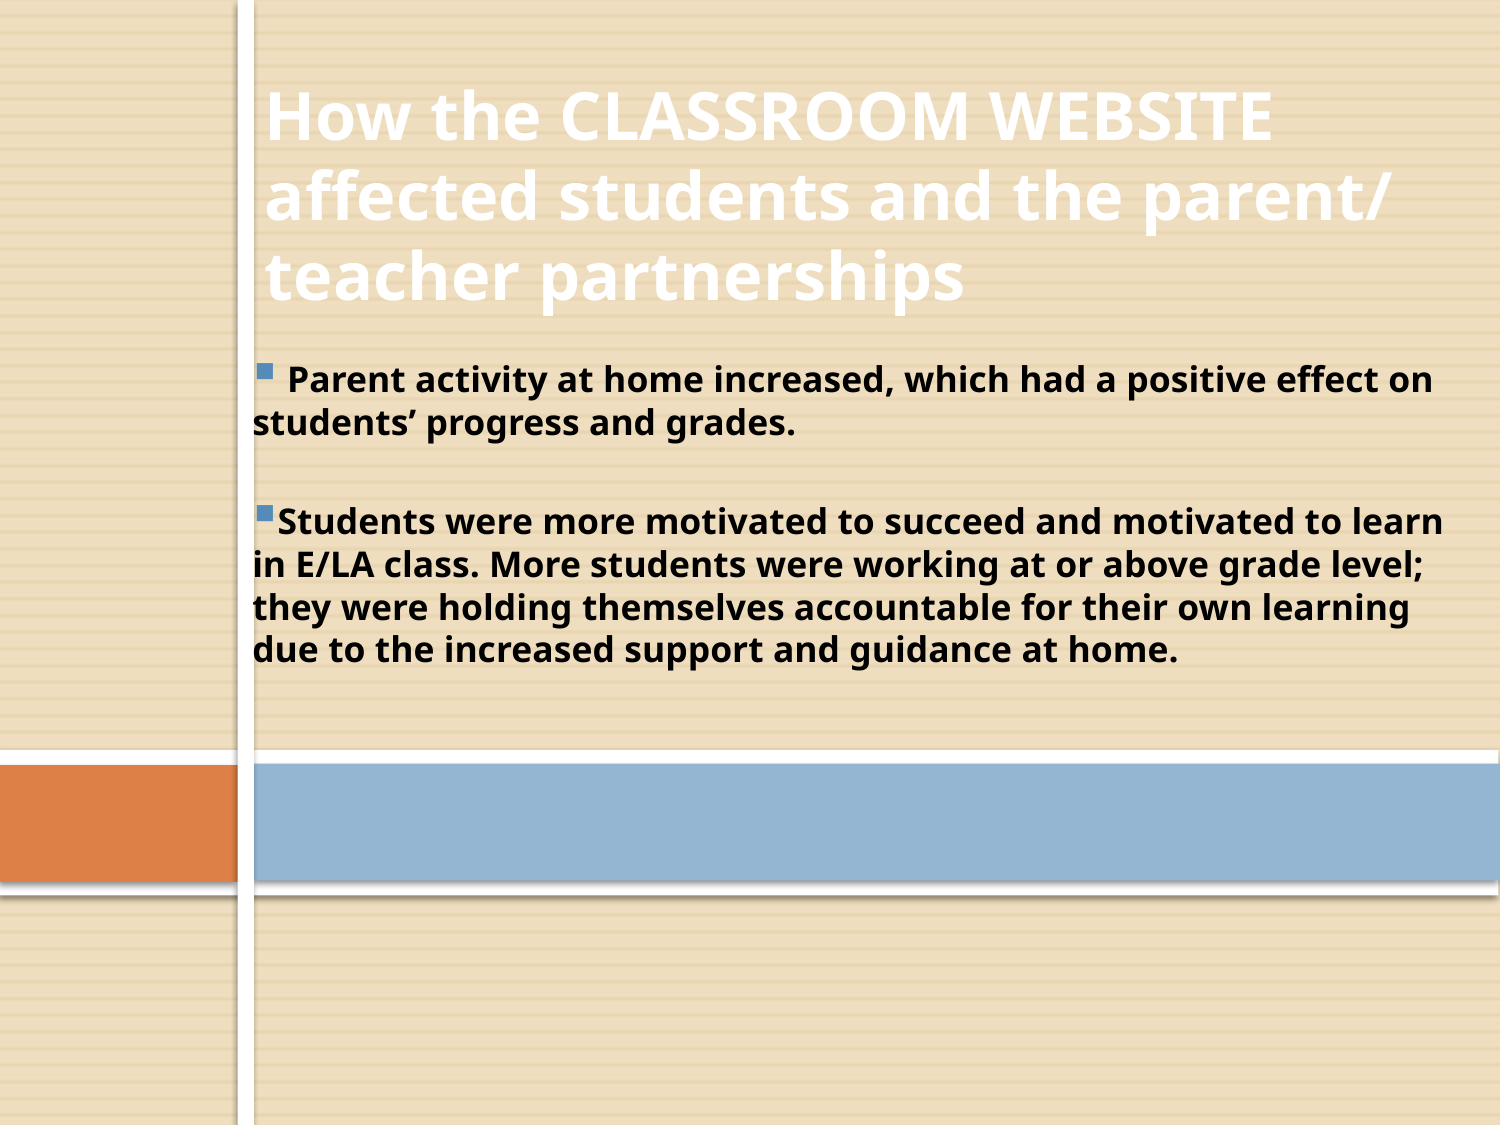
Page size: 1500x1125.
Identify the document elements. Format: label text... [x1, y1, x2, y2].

title How the CLASSROOM WEBSITE affected students and the parent/ teacher partnerships [249, 37, 1450, 350]
list Parent activity at home increased, which had a positive effect on students’ progress and grades. Students were more motivated to succeed and motivated to learn in E/LA class. More students were working at or above grade level; they were holding themselves accountable for their own learning due to the increased support and guidance at home. [237, 350, 1463, 700]
